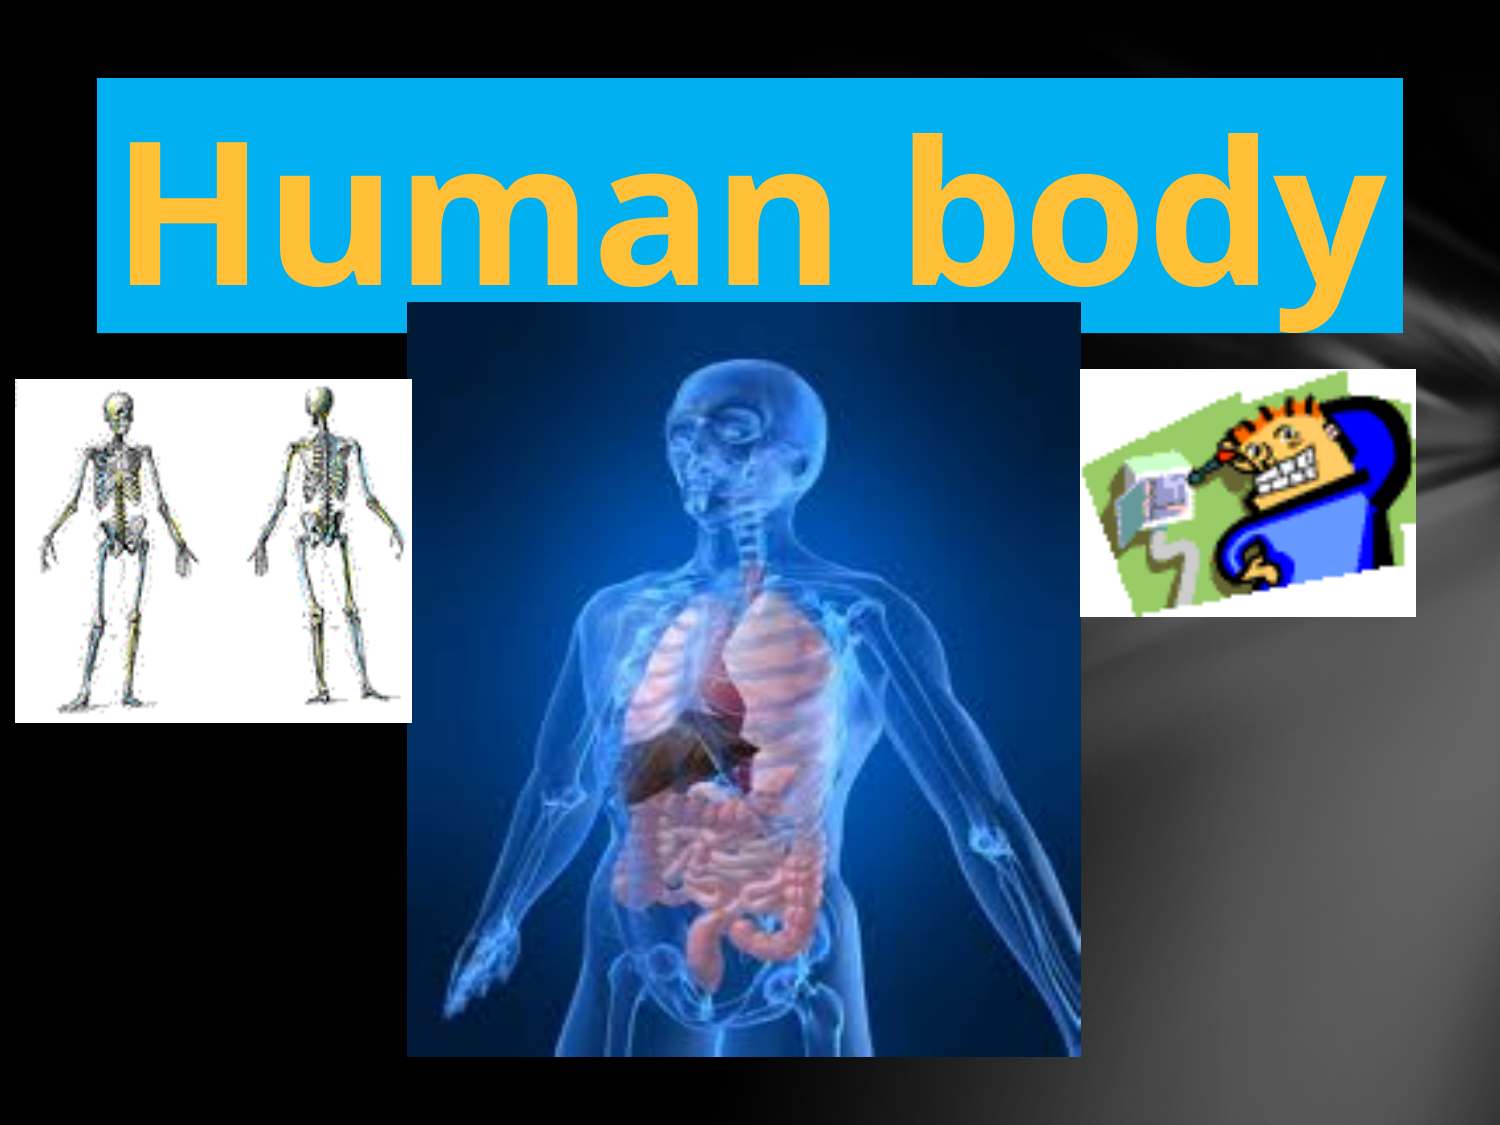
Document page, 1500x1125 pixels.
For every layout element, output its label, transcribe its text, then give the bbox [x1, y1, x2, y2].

text_box Human body [97, 78, 1403, 334]
picture [15, 303, 1416, 1057]
